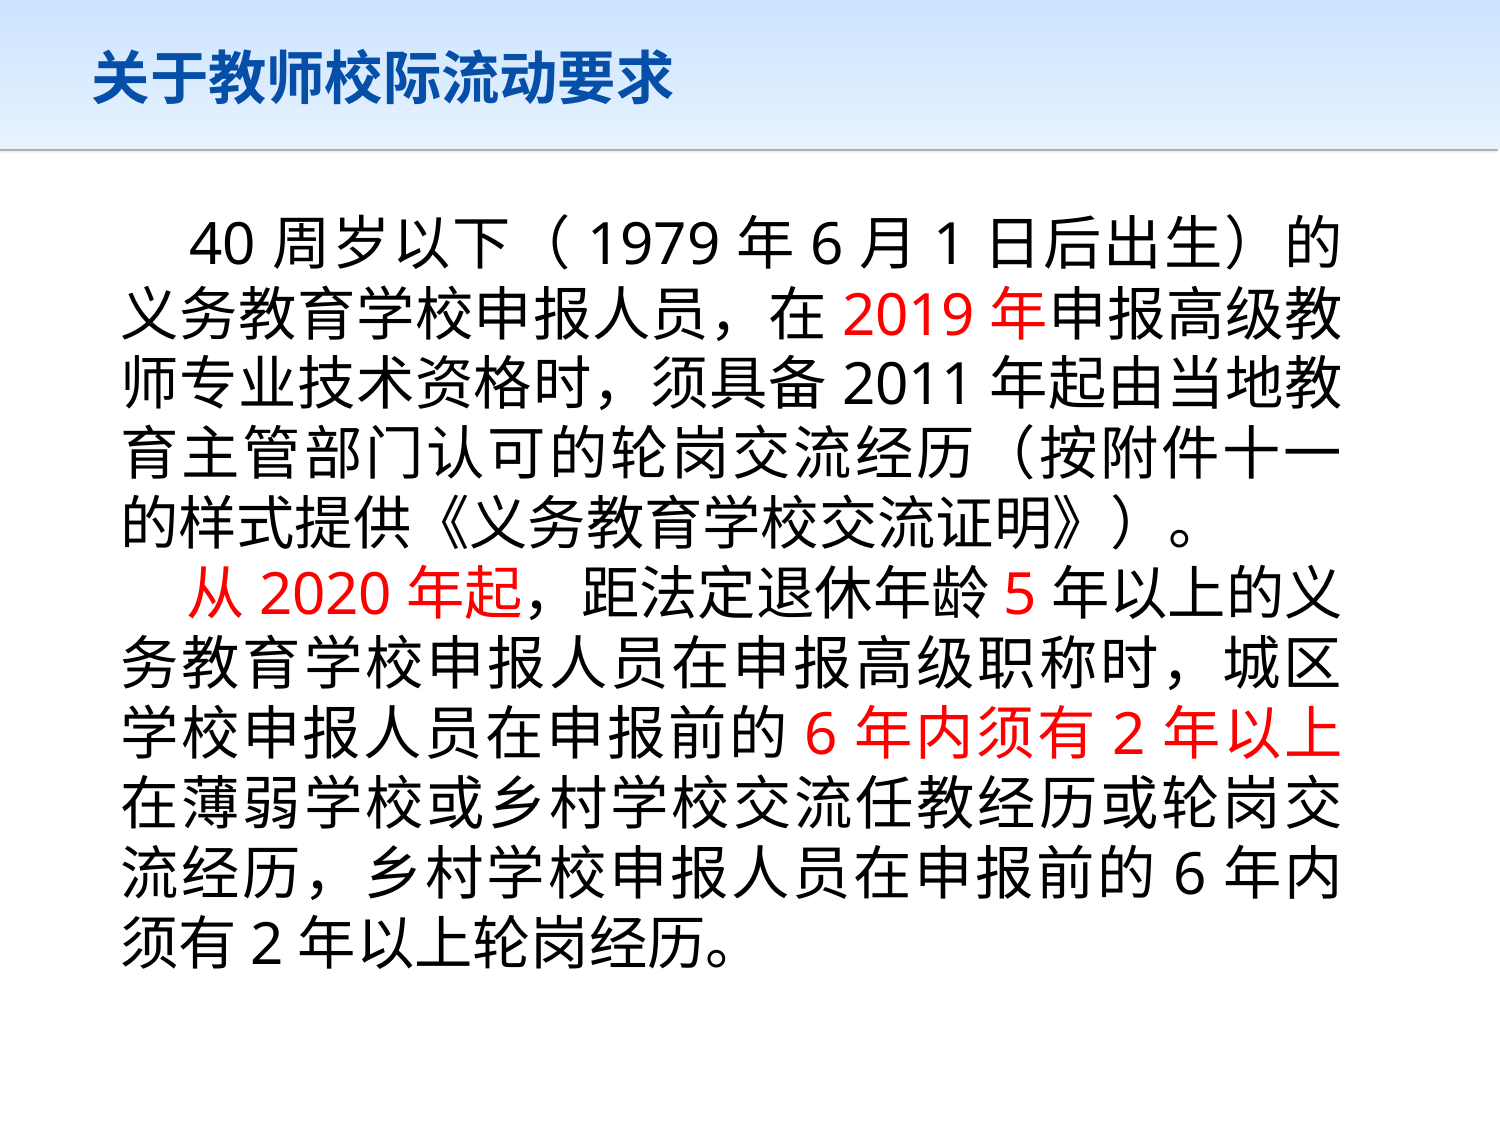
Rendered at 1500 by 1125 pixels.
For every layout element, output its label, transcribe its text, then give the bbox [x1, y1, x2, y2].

title 关于教师校际流动要求 [76, 23, 1424, 131]
text_box 40周岁以下（1979年6月1日后出生）的义务教育学校申报人员，在2019年申报高级教师专业技术资格时，须具备2011年起由当地教育主管部门认可的轮岗交流经历（按附件十一的样式提供《义务教育学校交流证明》）。 从2020年起，距法定退休年龄5年以上的义务教育学校申报人员在申报高级职称时，城区学校申报人员在申报前的6年内须有2年以上在薄弱学校或乡村学校交流任教经历或轮岗交流经历，乡村学校申报人员在申报前的6年内须有2年以上轮岗经历。 [105, 199, 1358, 984]
